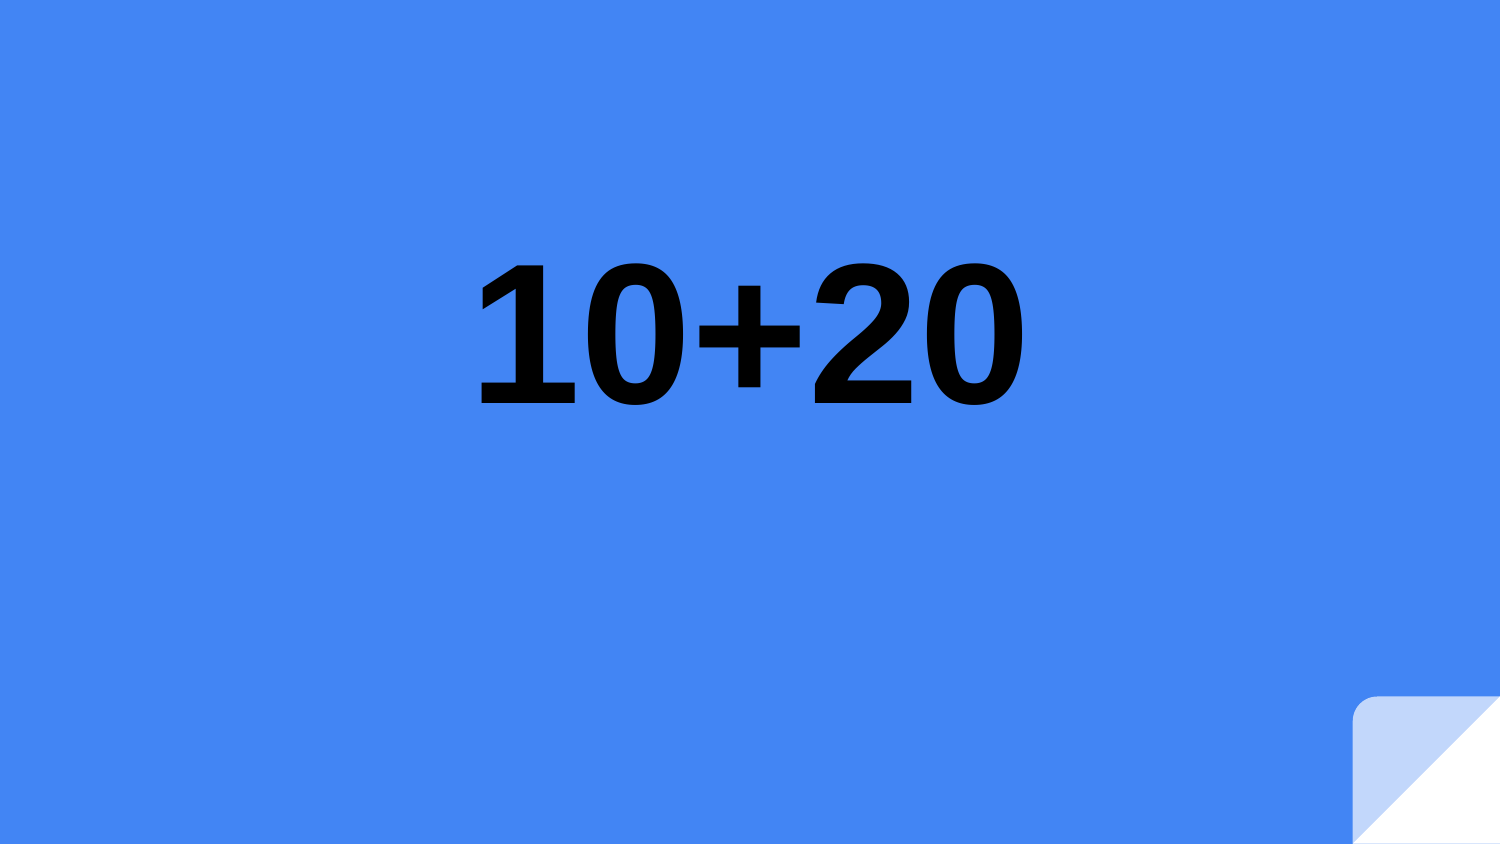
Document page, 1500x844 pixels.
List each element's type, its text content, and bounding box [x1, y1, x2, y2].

title 10+20 [51, 207, 1449, 459]
